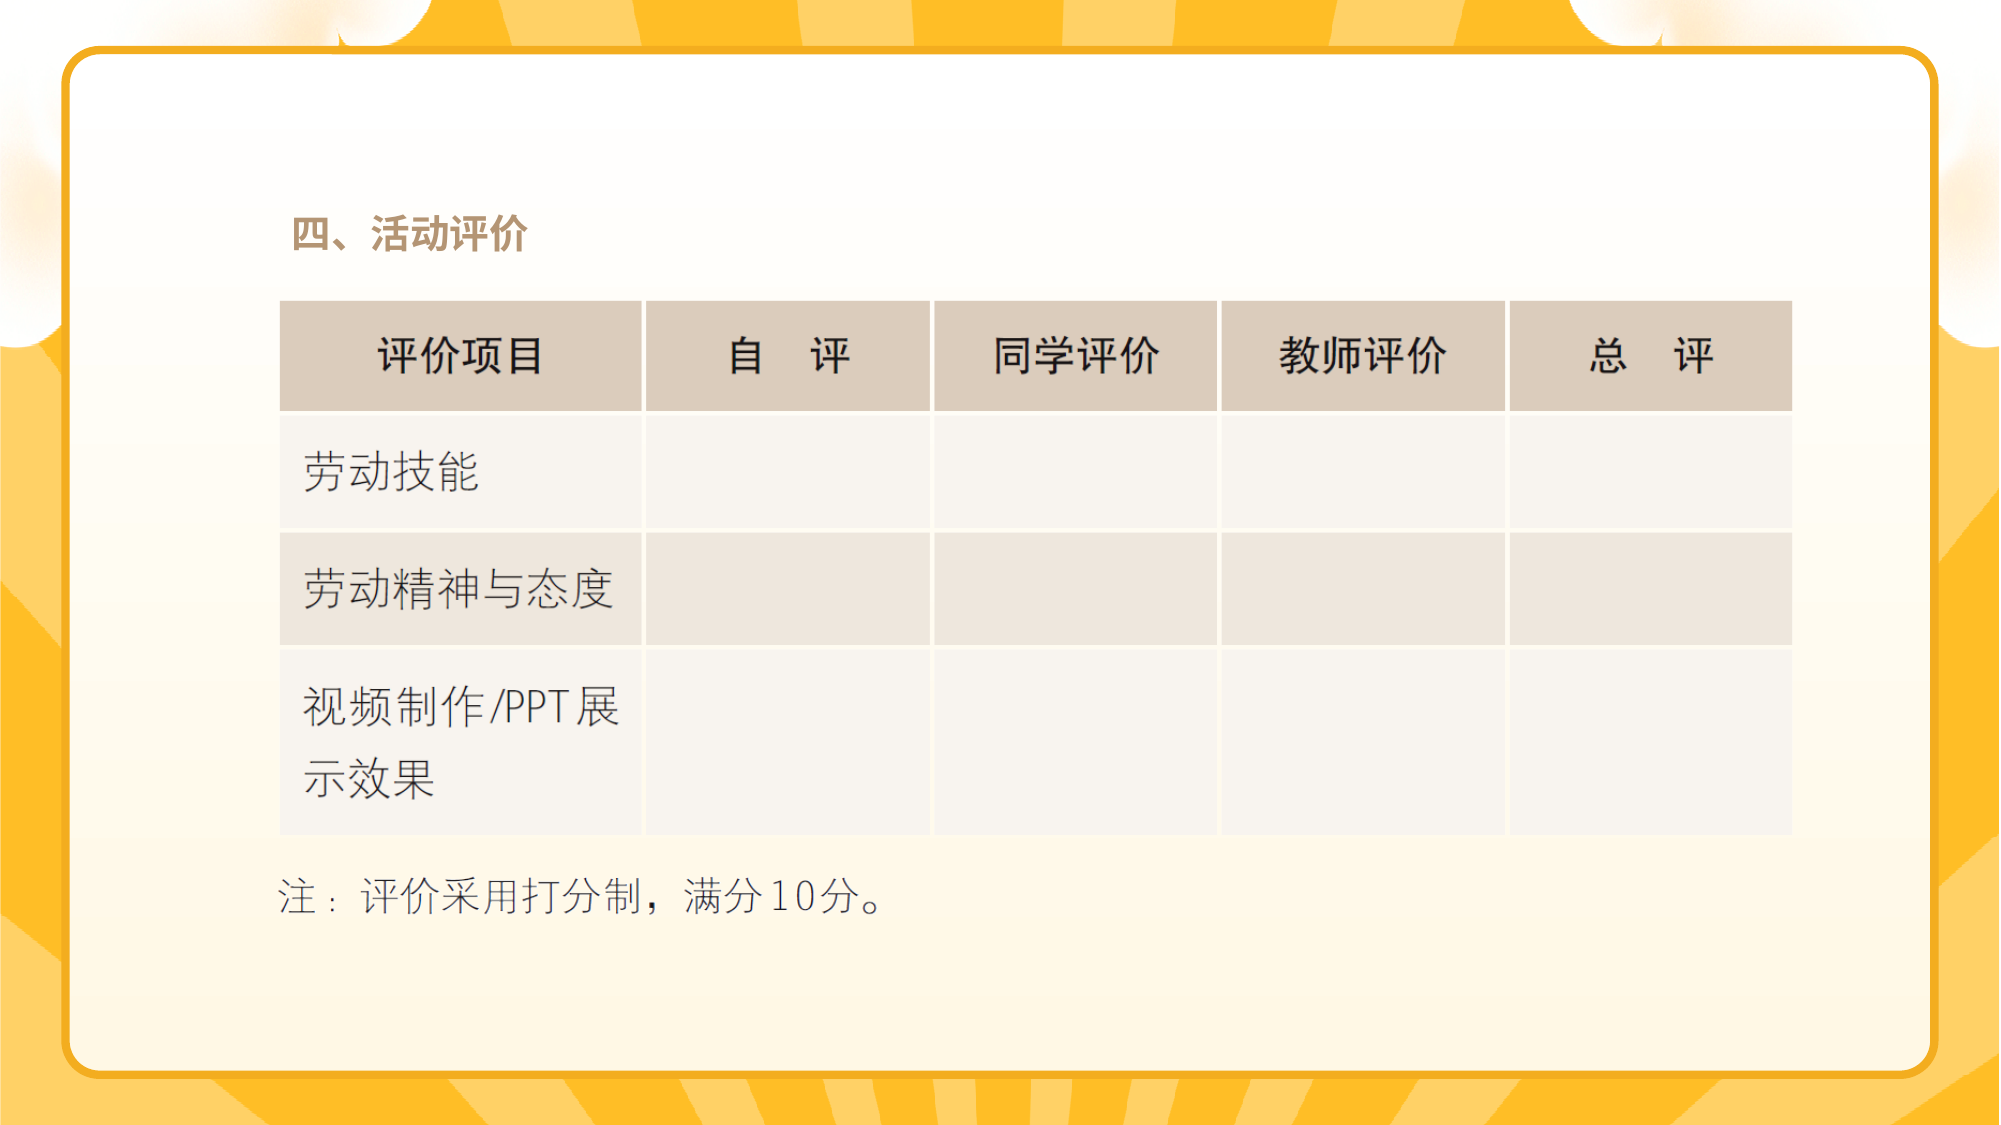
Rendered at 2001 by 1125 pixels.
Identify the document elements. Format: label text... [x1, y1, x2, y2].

picture [0, 0, 2000, 1125]
text_box 四、活动评价 [202, 165, 1800, 264]
